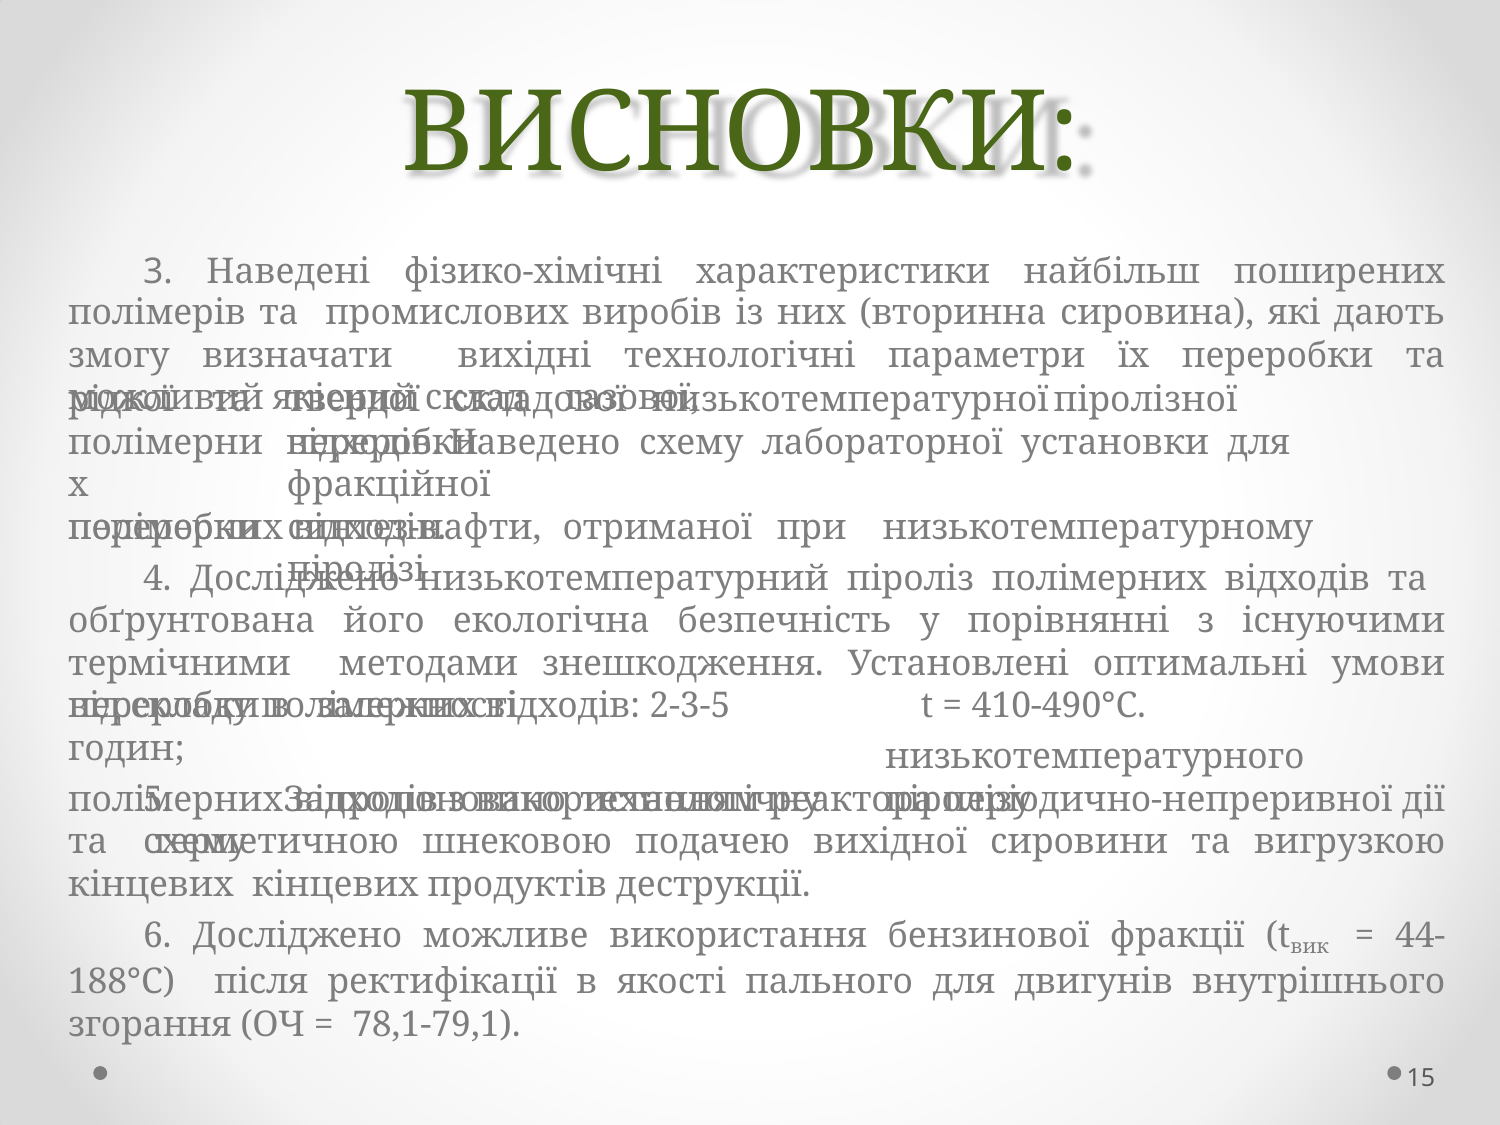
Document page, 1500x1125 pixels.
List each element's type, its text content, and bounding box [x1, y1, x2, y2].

text_box 3. Наведені фізико-хімічні характеристики найбільш поширених полімерів та промислових виробів із них (вторинна сировина), які дають змогу визначати вихідні технологічні параметри їх переробки та можливий якісний склад газової, [65, 249, 1446, 418]
title ВИСНОВКИ: [75, 5, 1425, 247]
picture [0, 0, 1500, 1125]
text_box від складу полімерних відходів: 2-3-5 годин; 5. Запропоновано технологічну схему [66, 682, 851, 775]
text_box твердої складової низькотемпературної піролізної переробки [284, 376, 1446, 418]
text_box t = 410-490°C. низькотемпературного піролізу [883, 682, 1446, 775]
text_box відходів. Наведено схему лабораторної установки для фракційної синтез-нафти, отриманої при низькотемпературному піролізі [284, 418, 1446, 503]
text_box рідкої та полімерних переробки [65, 376, 268, 503]
text_box полімерних відходів. 4. Досліджено низькотемпературний піроліз полімерних відходів та обґрунтована його екологічна безпечність у порівнянні з існуючими термічними методами знешкодження. Установлені оптимальні умови переробки в залежності [65, 503, 1447, 725]
text_box полімерних відходів з використанням реактора періодично-непреривної дії та герметичною шнековою подачею вихідної сировини та вигрузкою кінцевих кінцевих продуктів деструкції. 6. Досліджено можливе використання бензинової фракції (tвик = 44-188°C) після ректифікації в якості пального для двигунів внутрішнього згорання (ОЧ = 78,1-79,1). 15 [65, 775, 1447, 1091]
